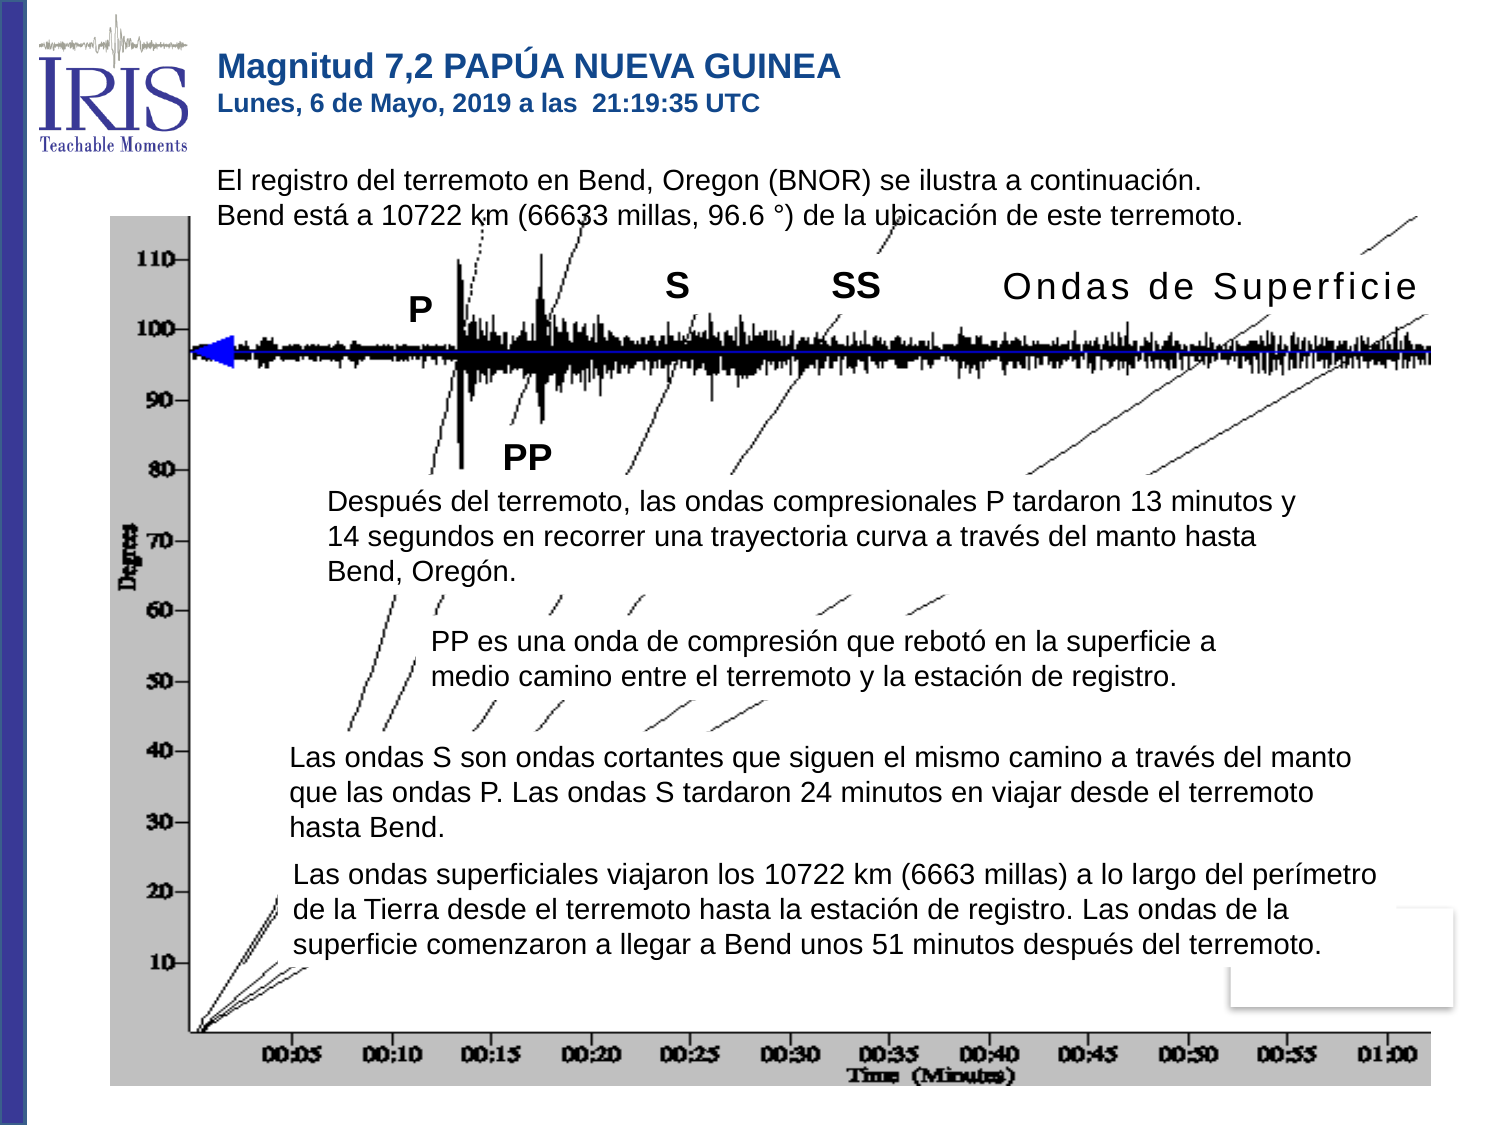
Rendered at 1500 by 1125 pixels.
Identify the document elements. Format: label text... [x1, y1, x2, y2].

text_box El registro del terremoto en Bend, Oregon (BNOR) se ilustra a continuación. Bend está a 10722 km (66633 millas, 96.6 °) de la ubicación de este terremoto. [201, 153, 1281, 215]
text_box Magnitud 7,2 PAPÚA NUEVA GUINEA Lunes, 6 de Mayo, 2019 a las 21:19:35 UTC [202, 0, 1499, 125]
picture [39, 12, 188, 165]
text_box [0, 0, 27, 1125]
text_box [110, 216, 1454, 1087]
